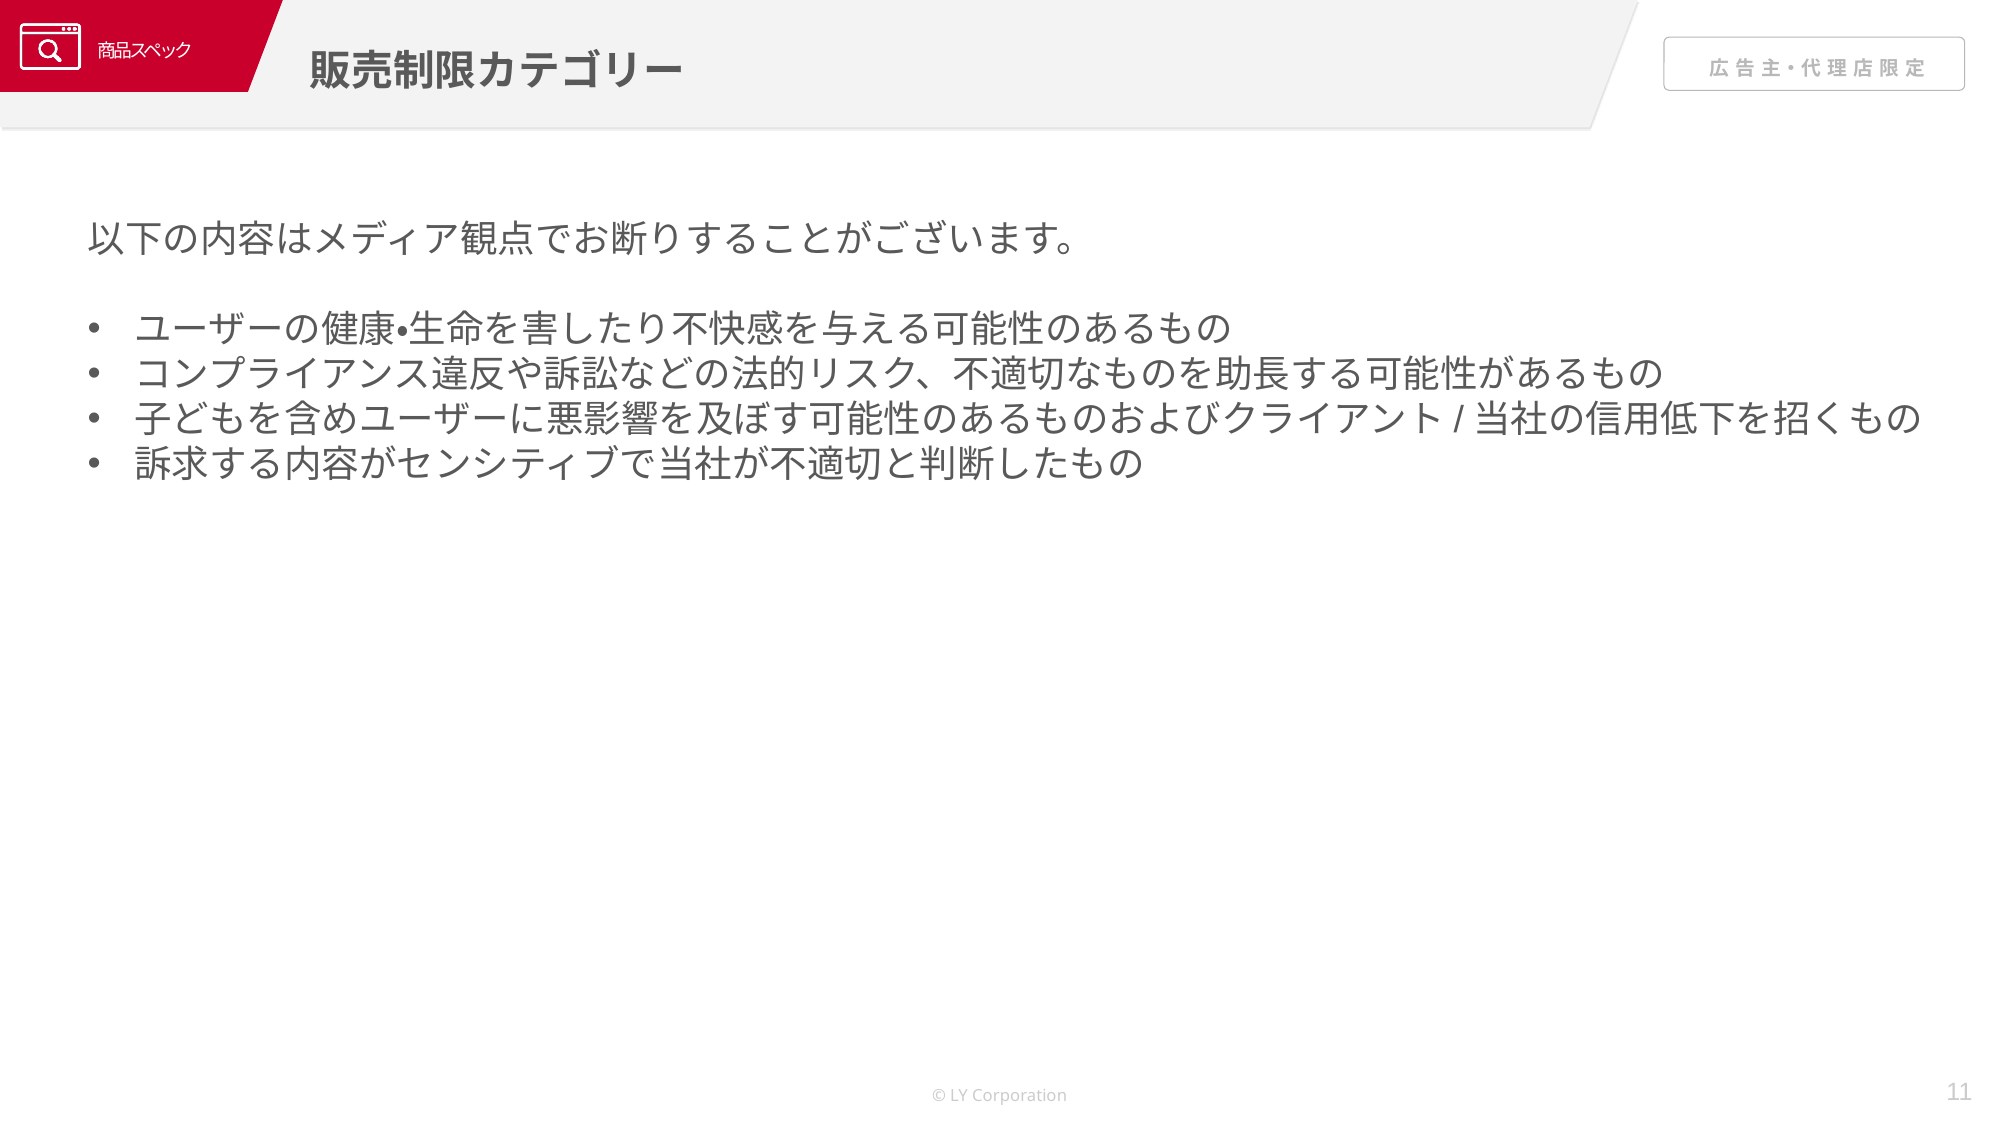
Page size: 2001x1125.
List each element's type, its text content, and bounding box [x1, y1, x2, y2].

list 商品スペック [97, 13, 240, 81]
text_box 以下の内容はメディア観点でお断りすることがございます。 ユーザーの健康・生命を害したり不快感を与える可能性のあるもの コンプライアンス違反や訴訟などの法的リスク、不適切なものを助長する可能性があるもの 子どもを含めユーザーに悪影響を及ぼす可能性のあるものおよびクライアント/当社の信用低下を招くもの 訴求する内容がセンシティブで当社が不適切と判断したもの [72, 207, 1975, 713]
list 販売制限カテゴリー [309, 41, 1645, 97]
picture [16, 12, 84, 80]
